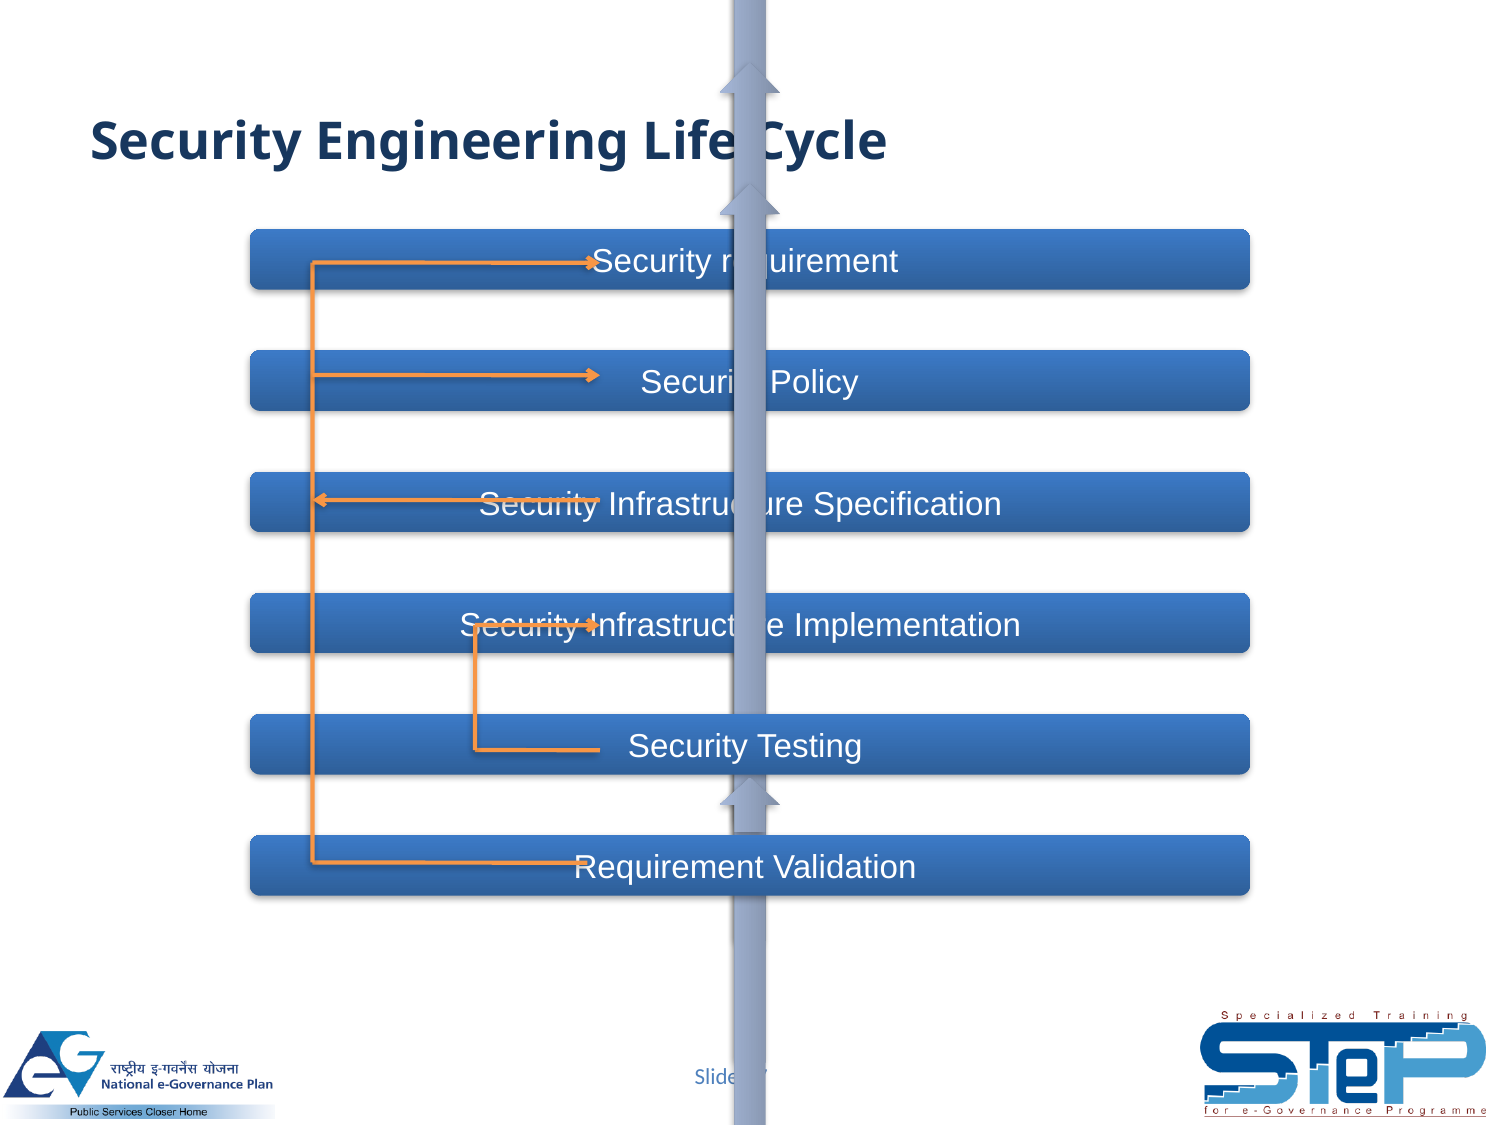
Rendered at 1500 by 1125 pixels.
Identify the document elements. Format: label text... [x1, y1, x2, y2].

title Security Engineering Life Cycle [75, 45, 728, 233]
picture [2, 1031, 275, 1119]
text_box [249, 228, 1251, 897]
picture [1200, 1011, 1486, 1117]
title Security Engineering Life Cycle [768, 45, 1425, 233]
